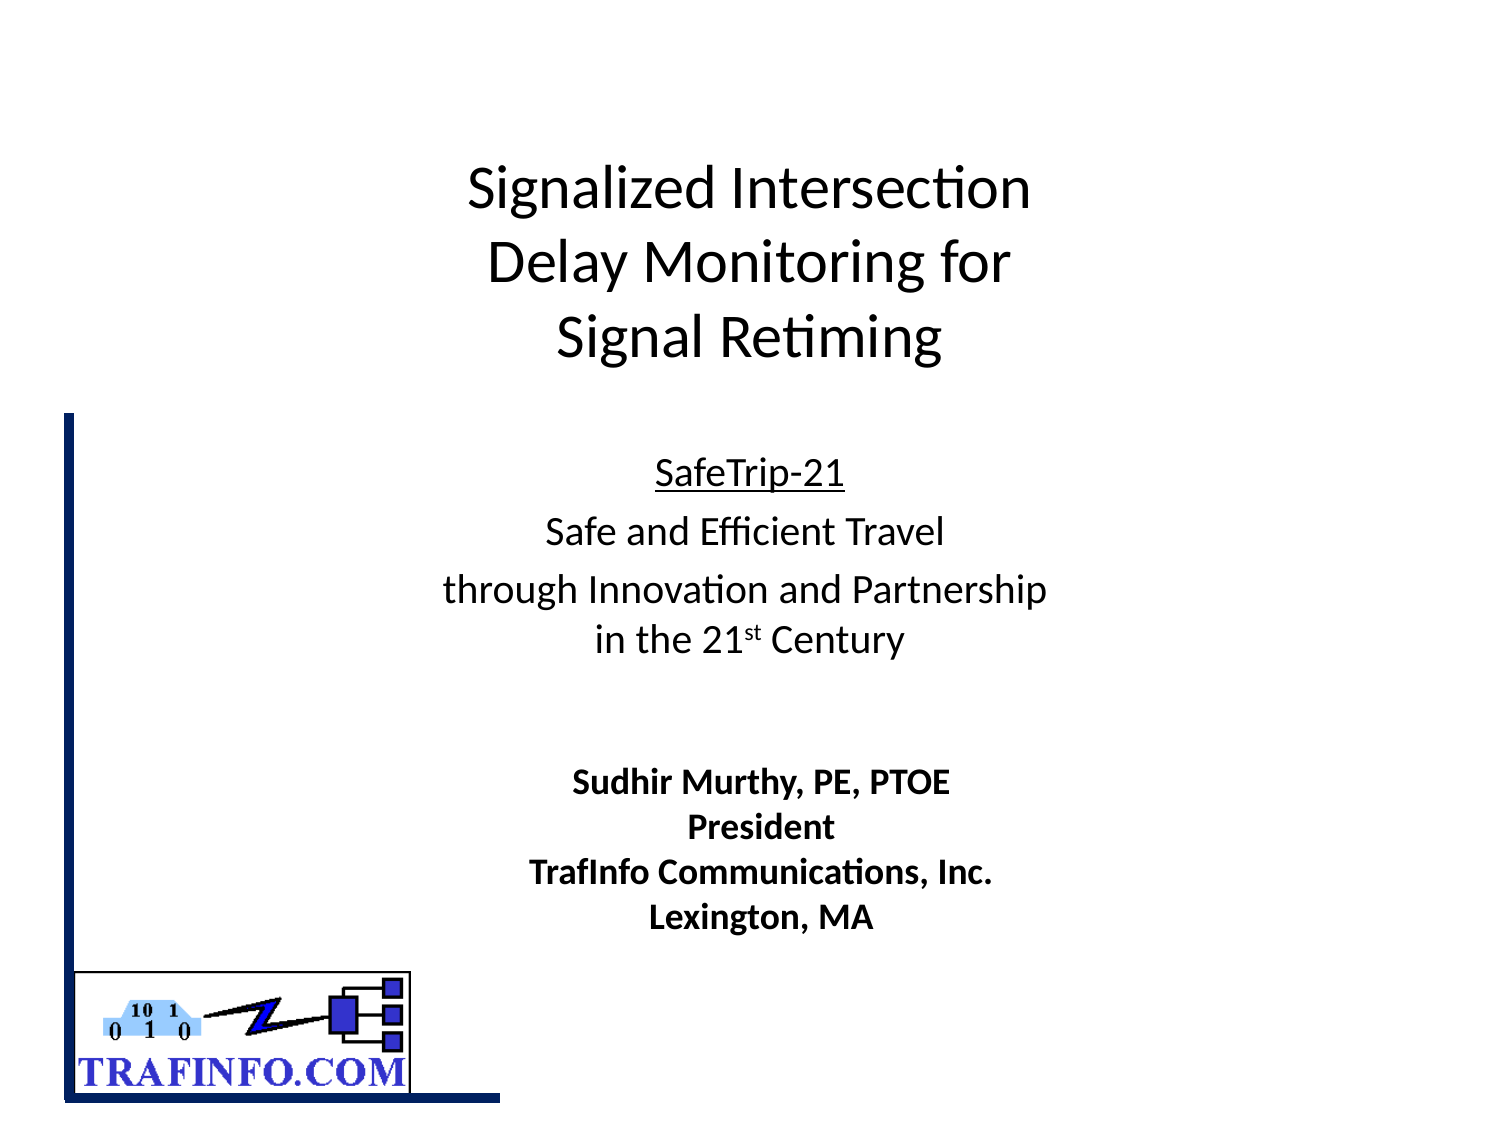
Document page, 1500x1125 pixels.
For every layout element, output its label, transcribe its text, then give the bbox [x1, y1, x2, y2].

subtitle SafeTrip-21 Safe and Efficient Travel through Innovation and Partnership in the 21st Century [225, 437, 1275, 725]
picture [74, 971, 411, 1093]
title Signalized Intersection Delay Monitoring for Signal Retiming [112, 137, 1388, 379]
text_box Sudhir Murthy, PE, PTOE President TrafInfo Communications, Inc. Lexington, MA [514, 749, 1009, 945]
